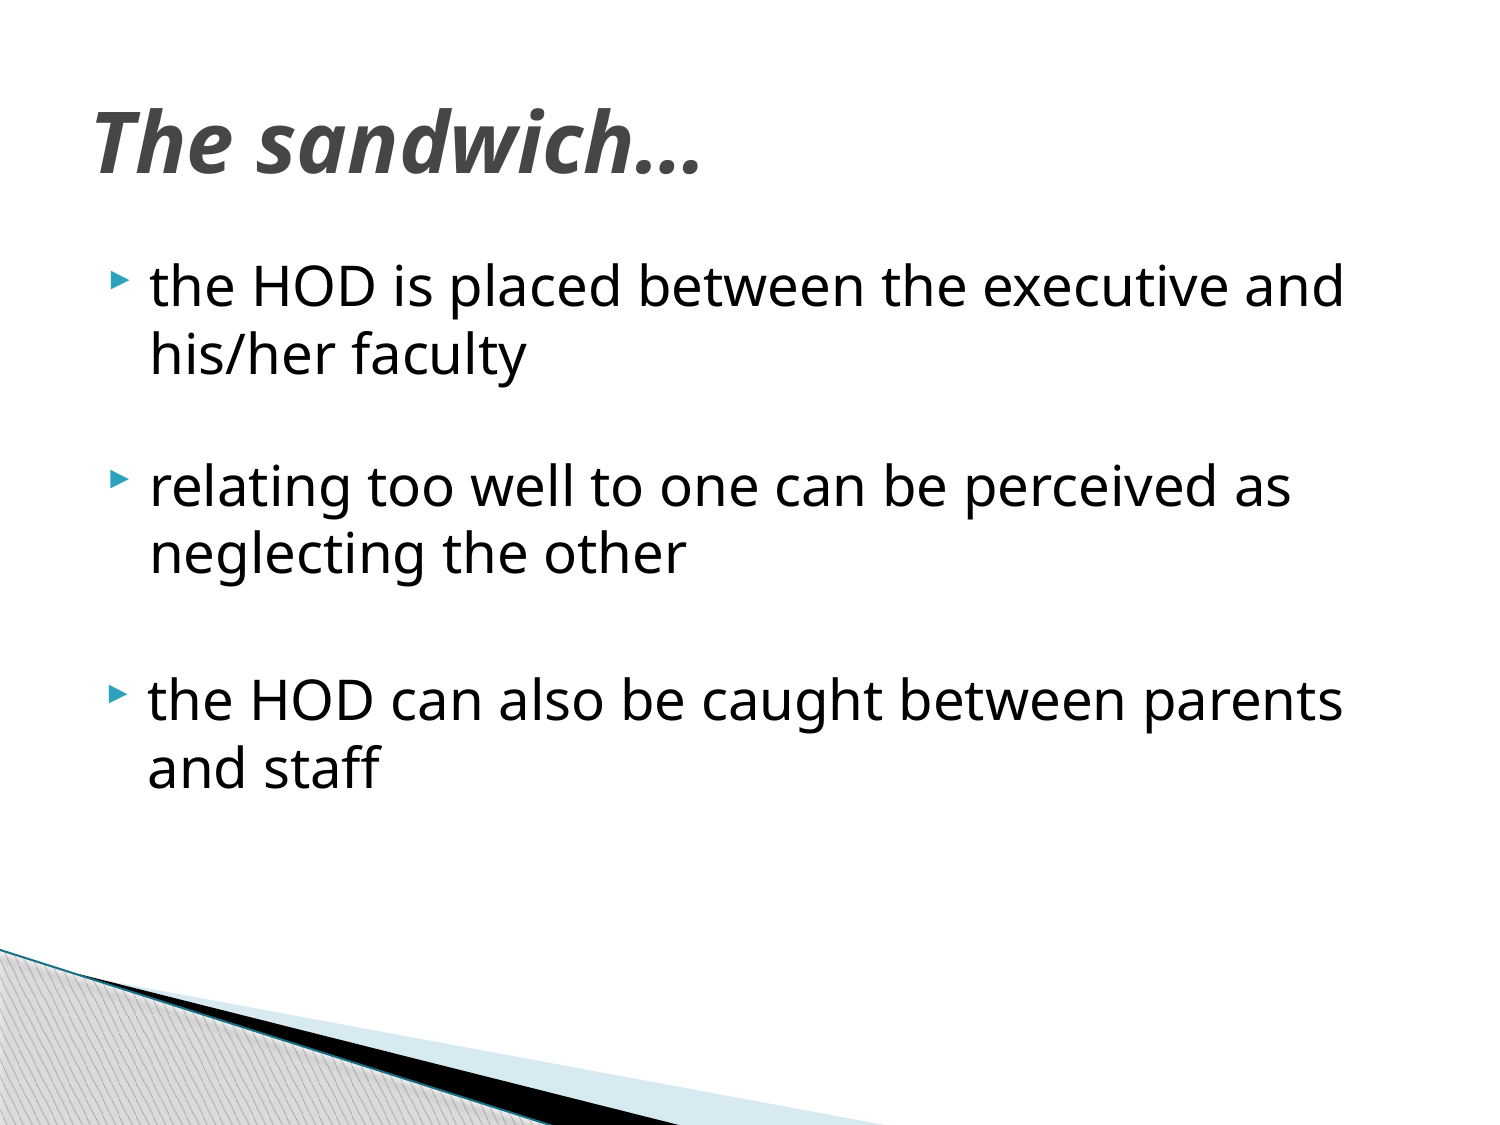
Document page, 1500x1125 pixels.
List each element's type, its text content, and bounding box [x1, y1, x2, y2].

title The sandwich… [75, 45, 1425, 233]
list the HOD is placed between the executive and his/her faculty [75, 243, 1425, 433]
text_box relating too well to one can be perceived as neglecting the other [74, 442, 1425, 632]
text_box the HOD can also be caught between parents and staff [72, 656, 1423, 882]
